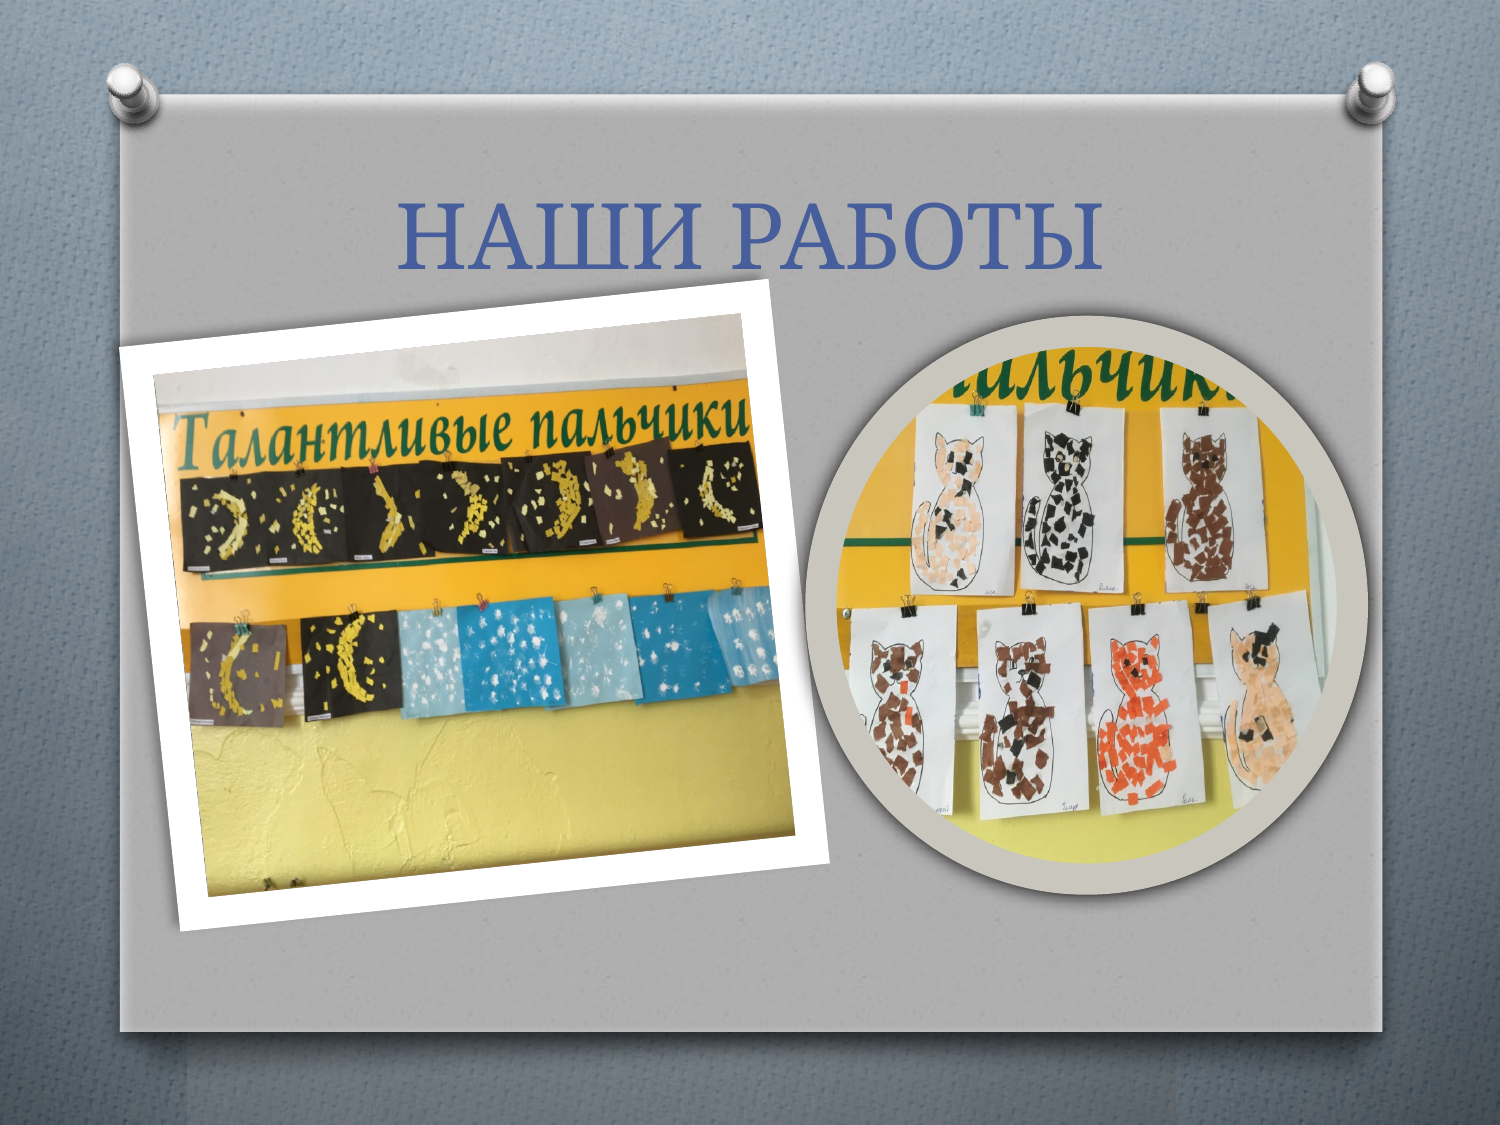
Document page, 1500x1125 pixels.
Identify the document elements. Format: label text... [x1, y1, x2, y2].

picture [75, 29, 198, 153]
picture [820, 331, 1353, 880]
picture [154, 314, 795, 897]
picture [1317, 35, 1439, 156]
title НАШИ РАБОТЫ [179, 134, 1323, 332]
